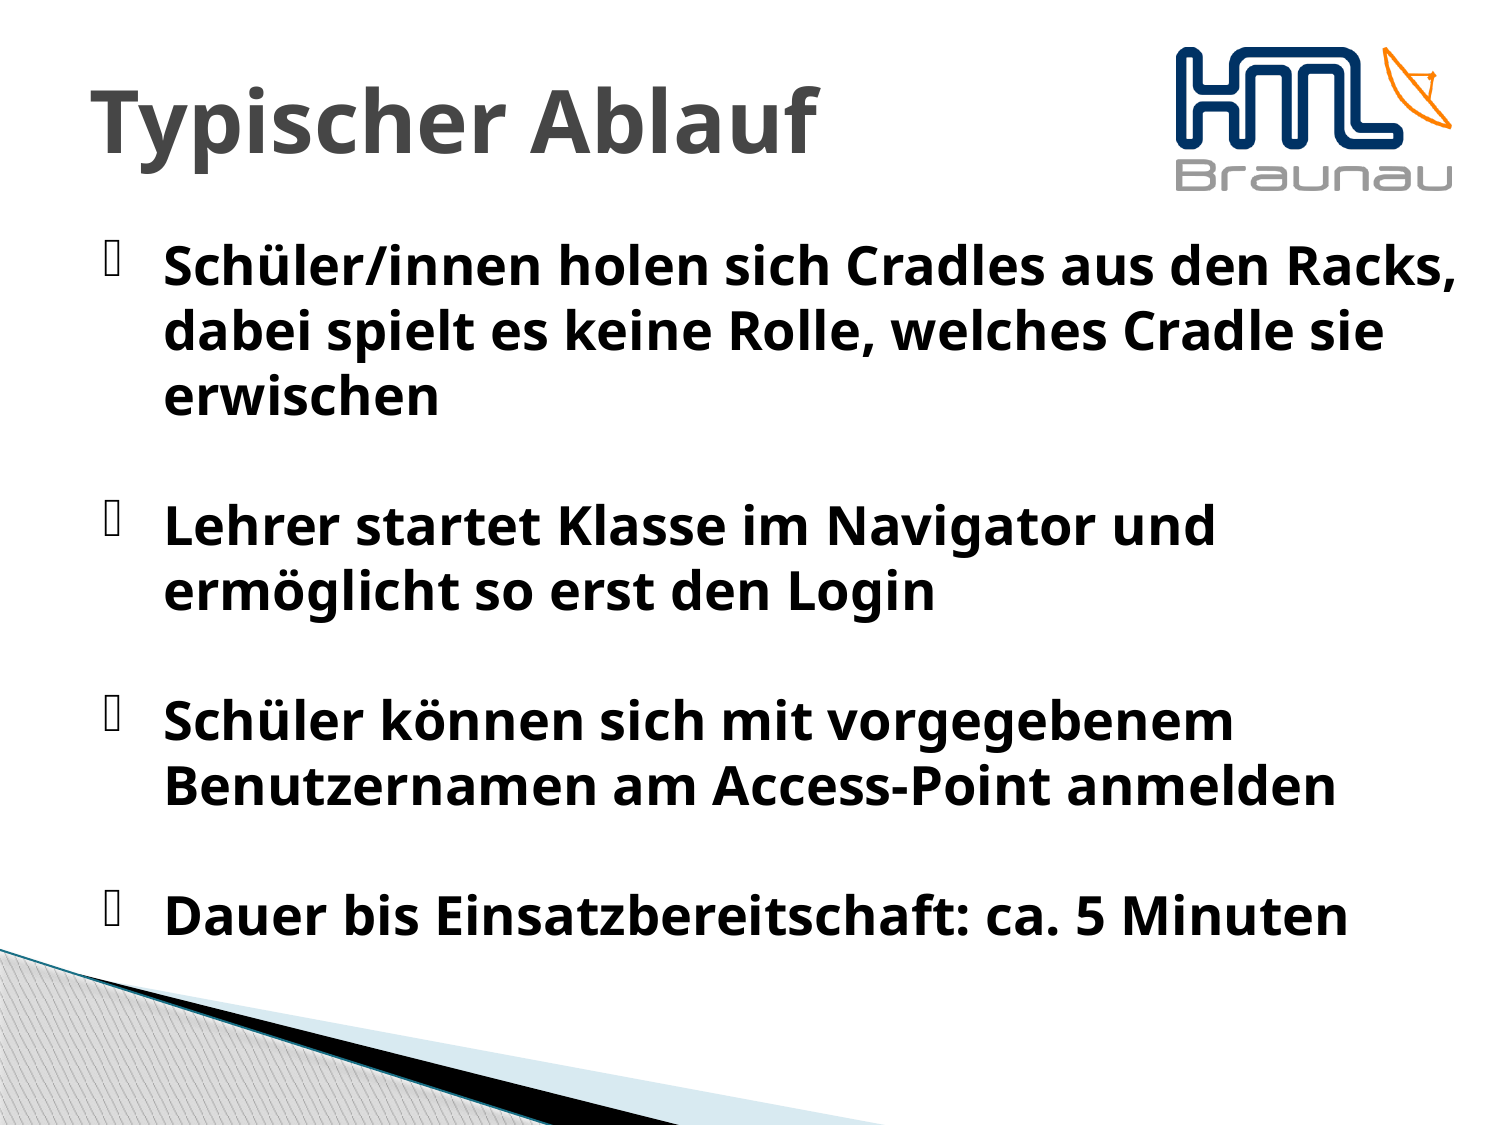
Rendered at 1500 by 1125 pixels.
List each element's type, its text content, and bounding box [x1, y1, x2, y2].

text_box Schüler/innen holen sich Cradles aus den Racks, dabei spielt es keine Rolle, welches Cradle sie erwischen Lehrer startet Klasse im Navigator und ermöglicht so erst den Login Schüler können sich mit vorgegebenem Benutzernamen am Access-Point anmelden Dauer bis Einsatzbereitschaft: ca. 5 Minuten [88, 224, 1500, 1019]
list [1176, 47, 1453, 192]
title Typischer Ablauf [75, 45, 1208, 193]
